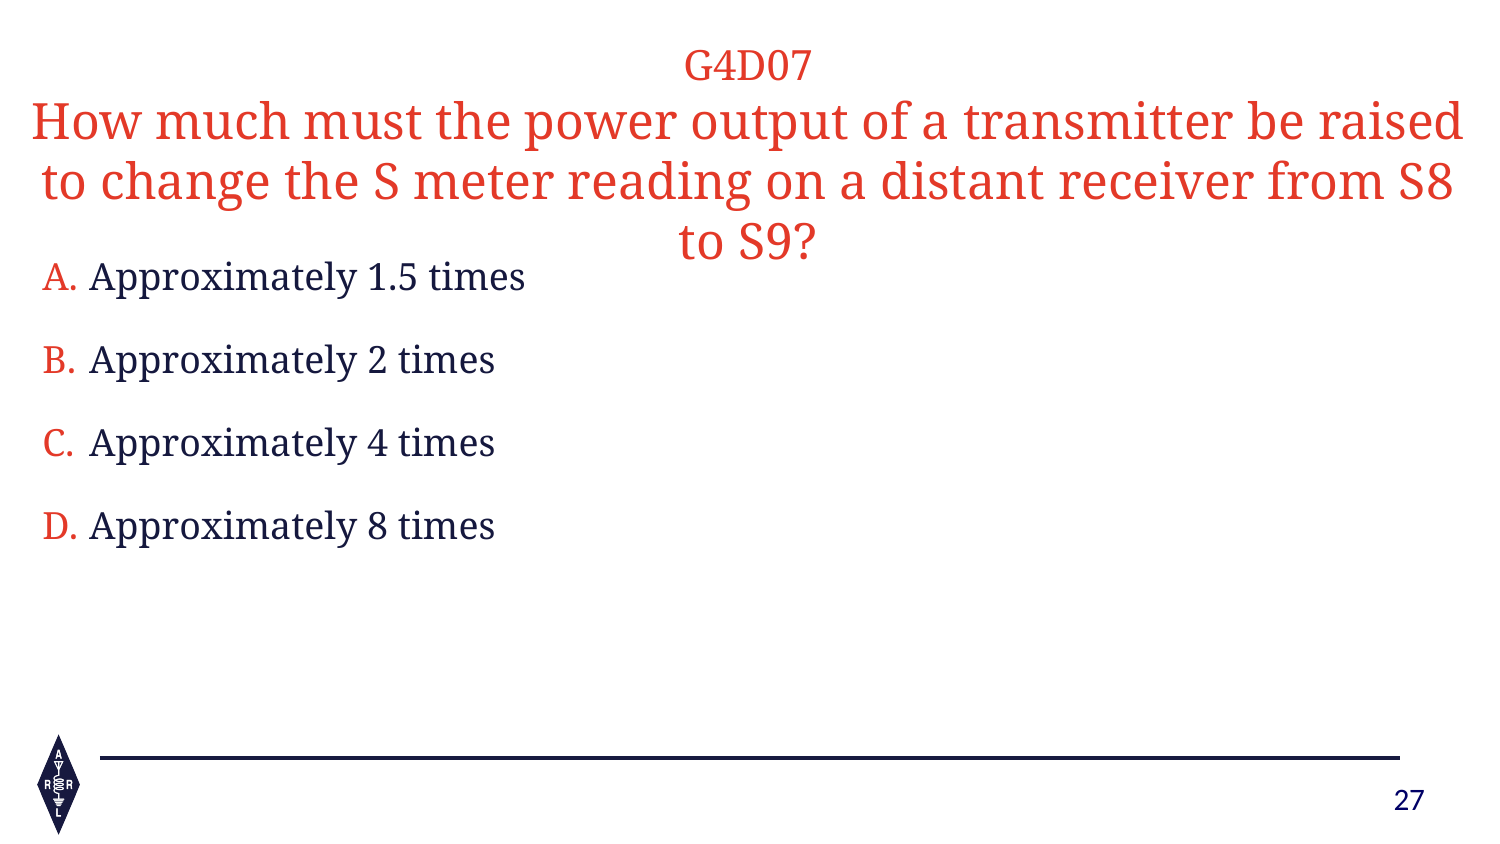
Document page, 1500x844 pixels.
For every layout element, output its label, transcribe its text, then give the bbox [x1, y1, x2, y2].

title G4D07 How much must the power output of a transmitter be raised to change the S meter reading on a distant receiver from S8 to S9? [23, 33, 1473, 202]
list Approximately 1.5 times Approximately 2 times Approximately 4 times Approximately 8 times [42, 224, 1449, 738]
slide_number 27 [1074, 768, 1425, 827]
picture [37, 734, 80, 835]
